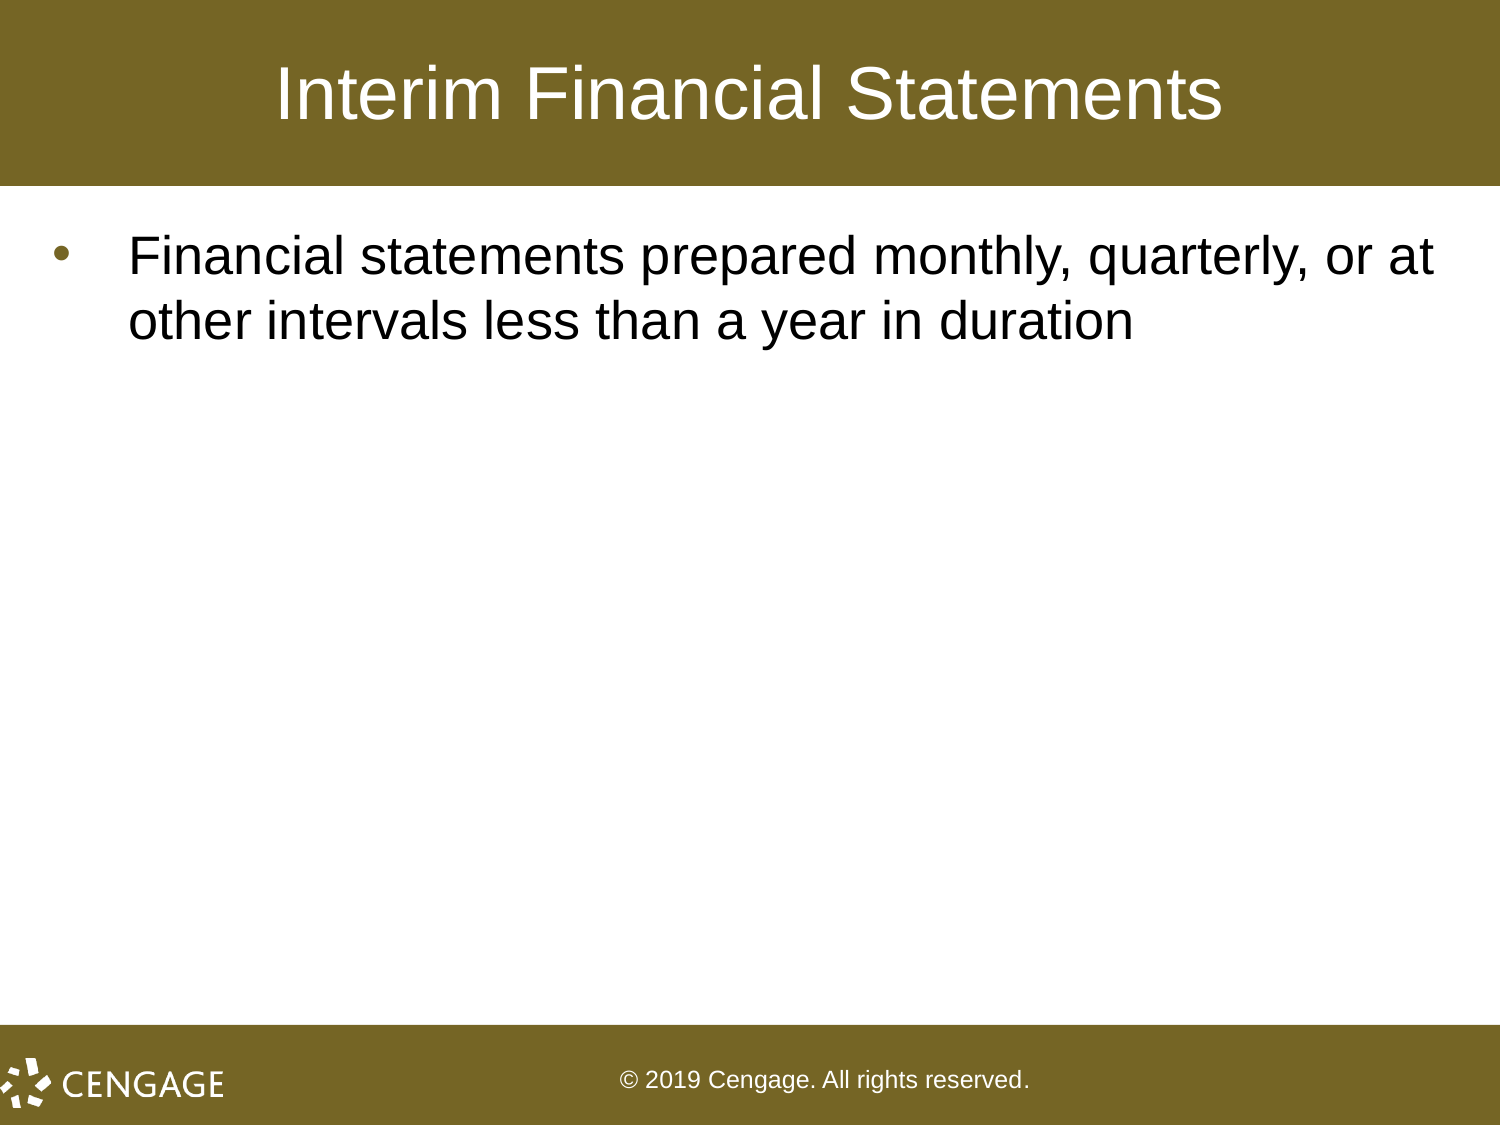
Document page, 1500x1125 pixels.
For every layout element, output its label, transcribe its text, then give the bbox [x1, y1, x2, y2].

picture [0, 1058, 223, 1108]
list Financial statements prepared monthly, quarterly, or at other intervals less than a year in duration [37, 212, 1475, 1005]
title Interim Financial Statements [7, 4, 1493, 175]
